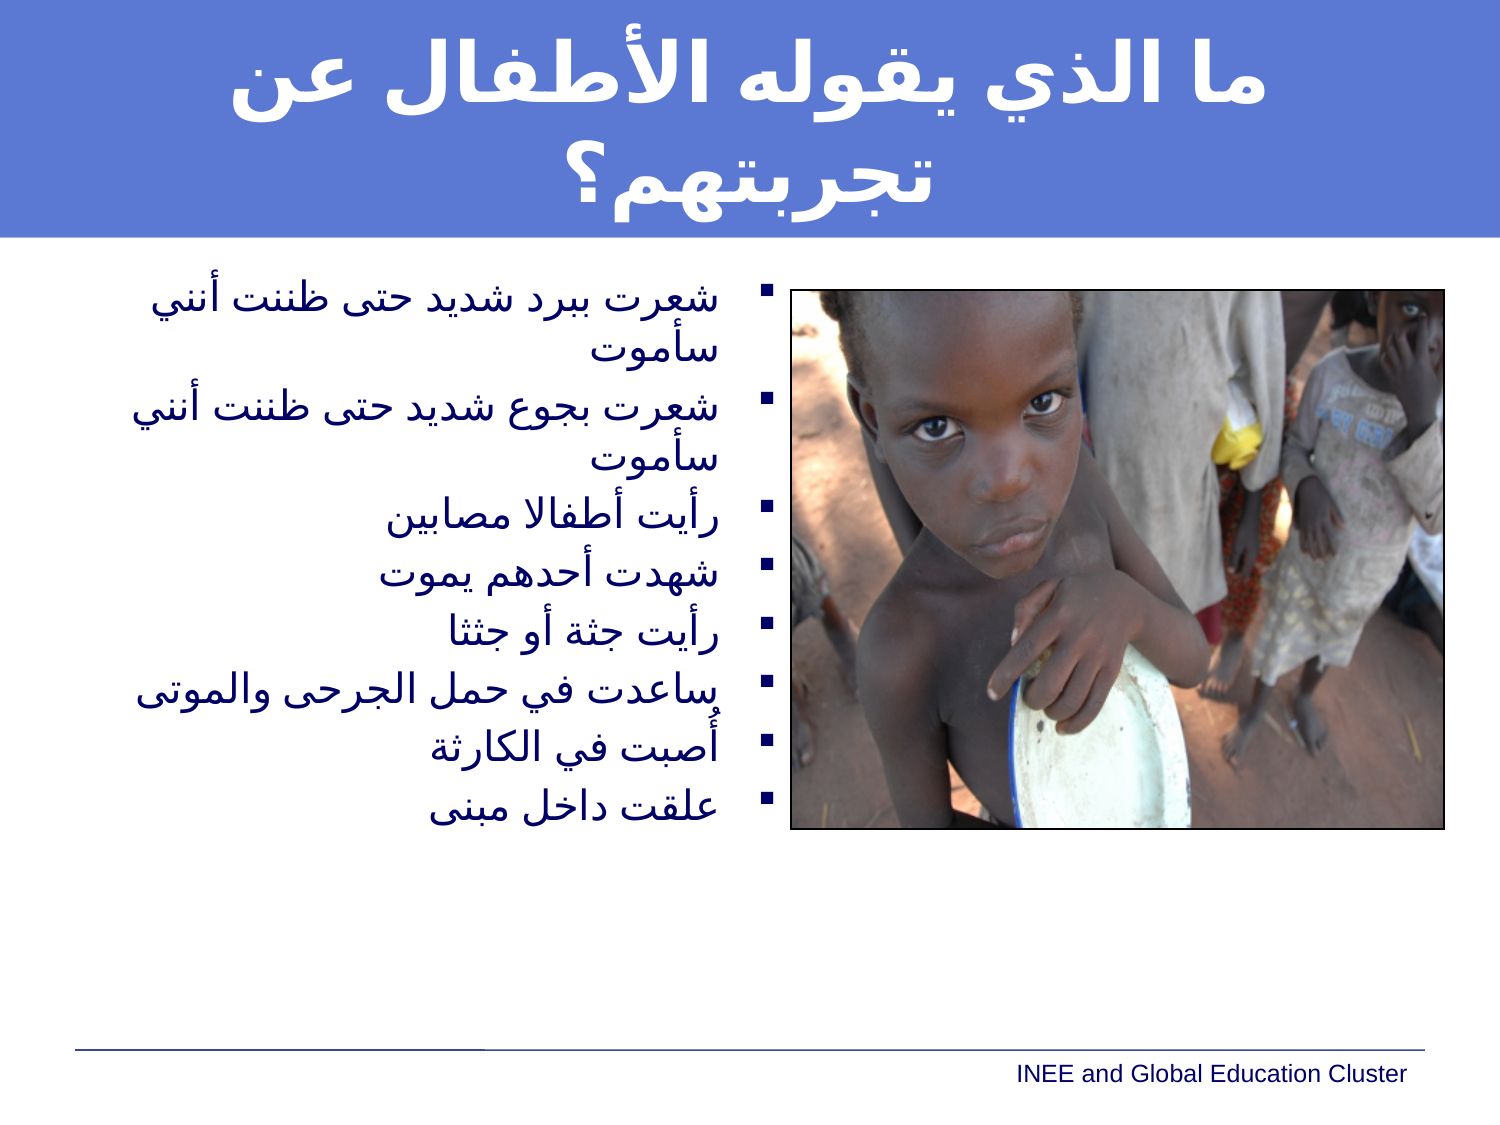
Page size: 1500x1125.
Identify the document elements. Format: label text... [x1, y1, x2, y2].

footer INEE and Global Education Cluster [75, 1049, 1431, 1103]
picture [791, 290, 1444, 829]
title ما الذي يقوله الأطفال عن تجربتهم؟ [74, 24, 1426, 213]
list شعرت ببرد شديد حتى ظننت أنني سأموت شعرت بجوع شديد حتى ظننت أنني سأموت رأيت أطفالا مصابين شهدت أحدهم يموت رأيت جثة أو جثثا ساعدت في حمل الجرحى والموتى أُصبت في الكارثة علقت داخل مبنى [74, 262, 792, 1006]
